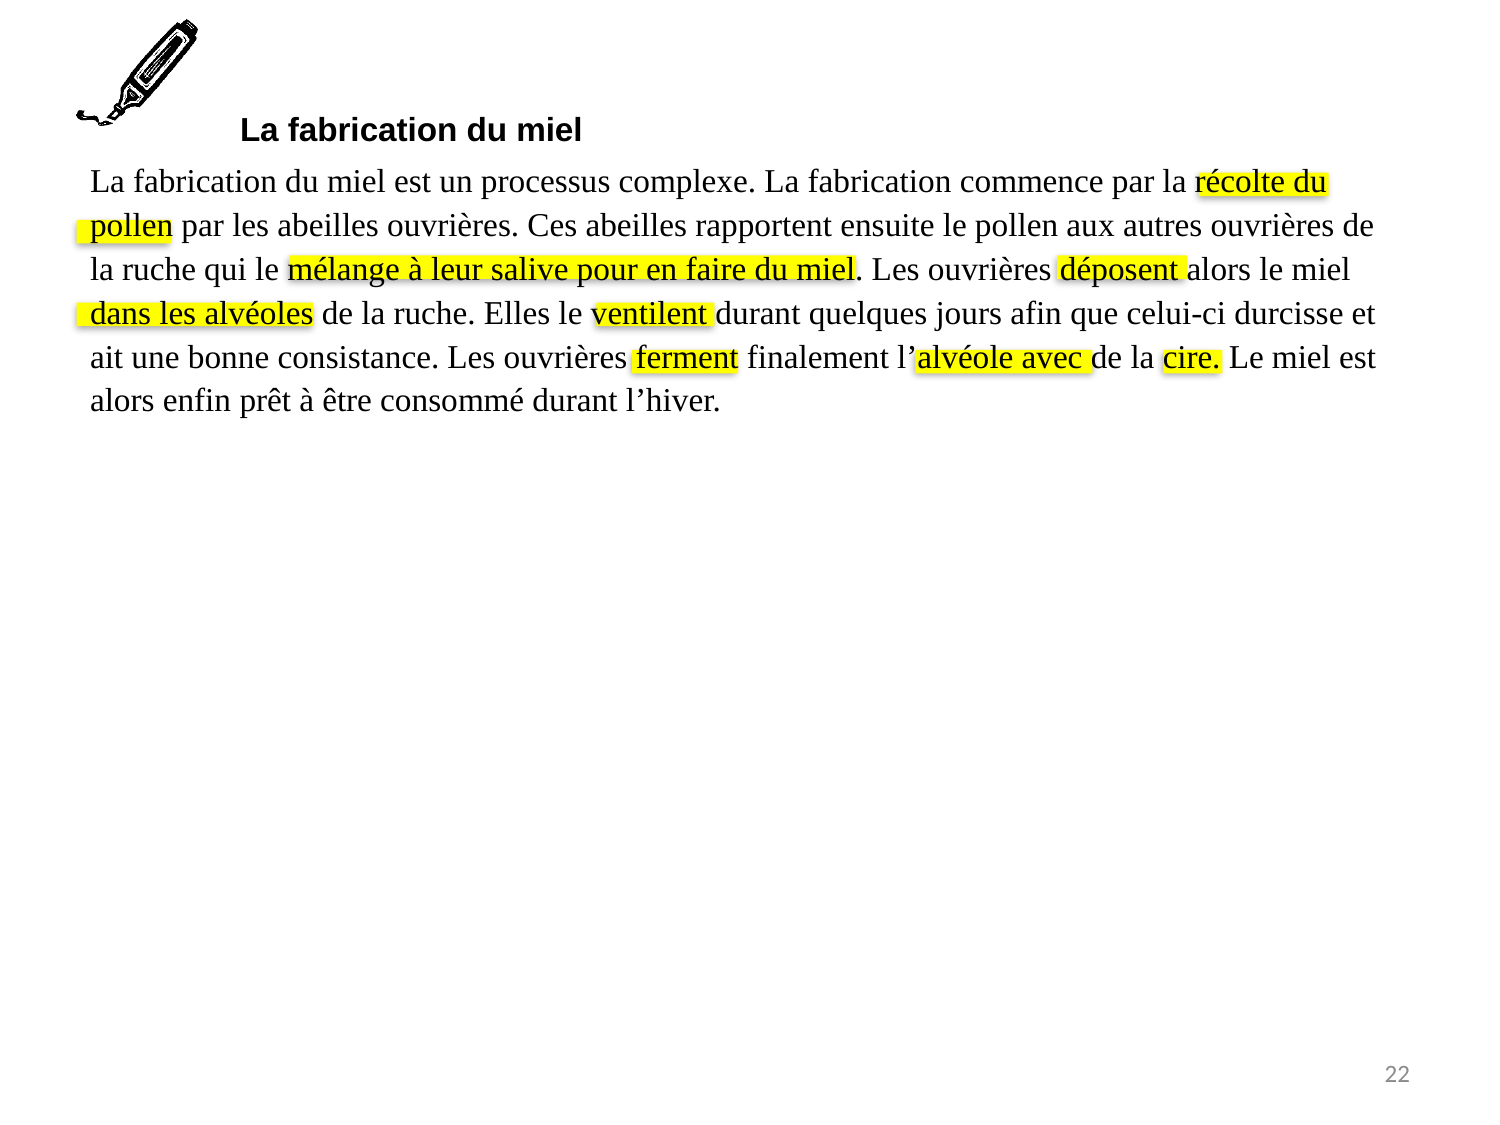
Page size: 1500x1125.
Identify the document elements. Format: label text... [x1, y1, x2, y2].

picture [76, 18, 198, 126]
slide_number 22 [1074, 1042, 1425, 1103]
list La fabrication du miel La fabrication du miel est un processus complexe. La fabrication commence par la récolte du pollen par les abeilles ouvrières. Ces abeilles rapportent ensuite le pollen aux autres ouvrières de la ruche qui le mélange à leur salive pour en faire du miel. Les ouvrières déposent alors le miel dans les alvéoles de la ruche. Elles le ventilent durant quelques jours afin que celui-ci durcisse et ait une bonne consistance. Les ouvrières ferment finalement l’alvéole avec de la cire. Le miel est alors enfin prêt à être consommé durant l’hiver. [75, 54, 1424, 1094]
